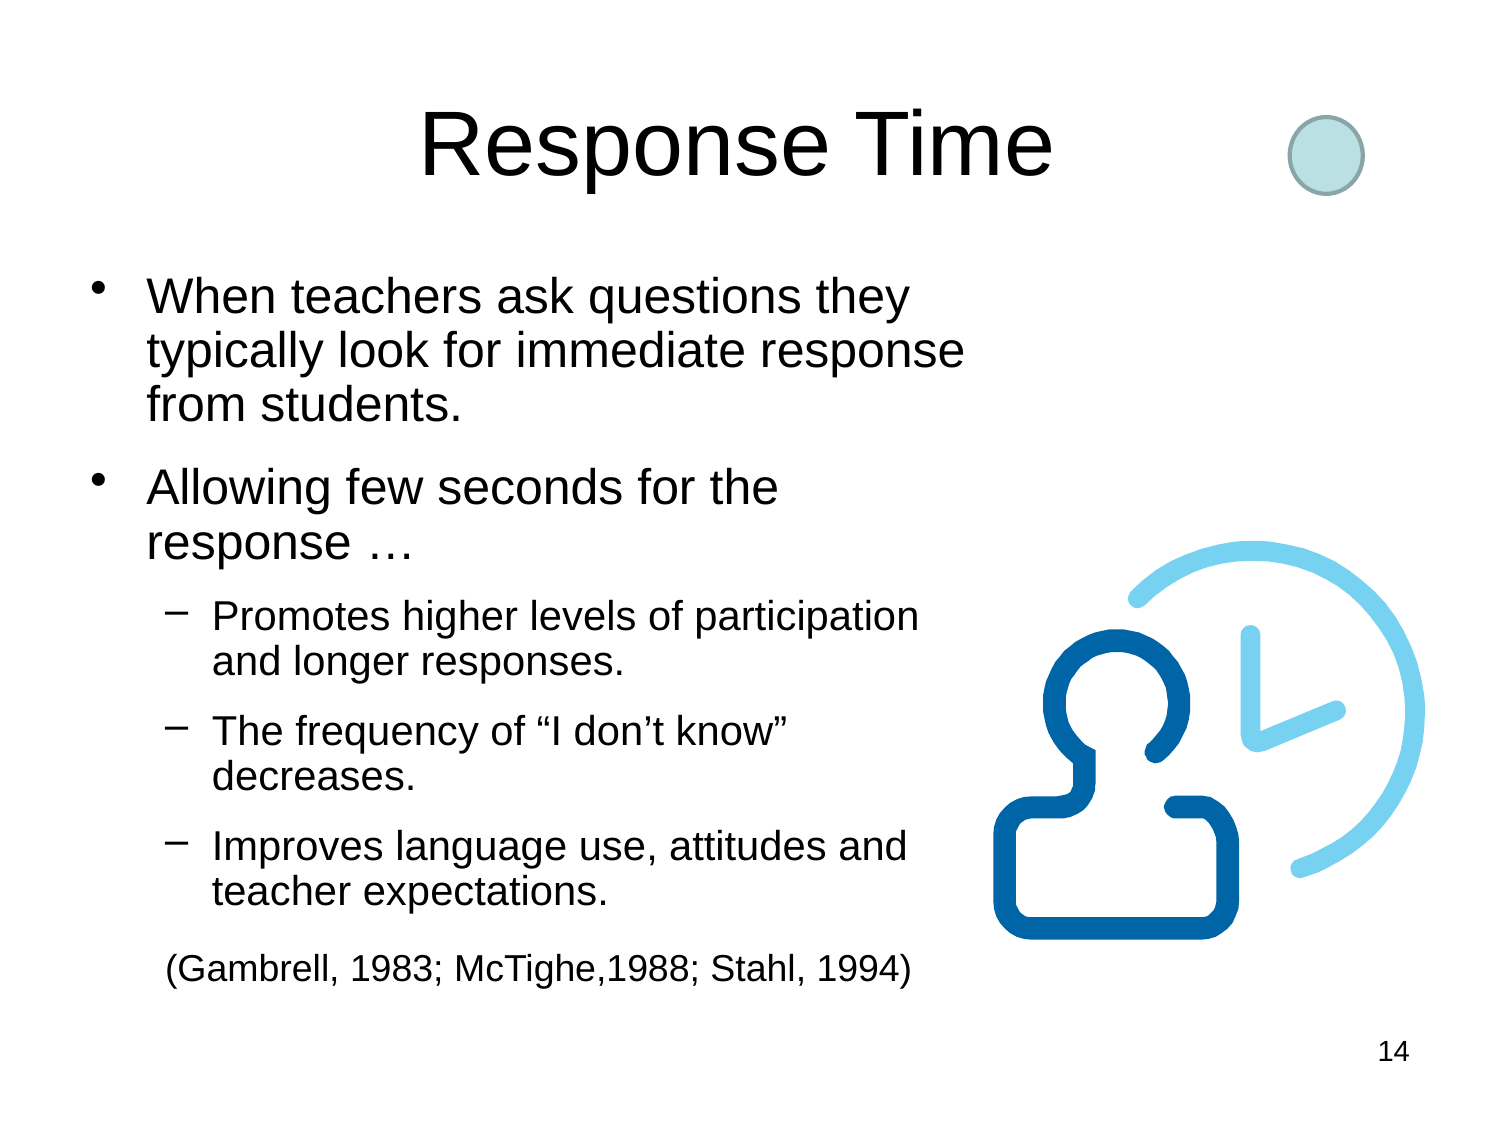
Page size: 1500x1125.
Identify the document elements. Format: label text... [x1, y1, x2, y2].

title Response Time [74, 44, 1426, 233]
slide_number 14 [1074, 1024, 1426, 1103]
list When teachers ask questions they typically look for immediate response from students. Allowing few seconds for the response … Promotes higher levels of participation and longer responses. The frequency of “I don’t know” decreases. Improves language use, attitudes and teacher expectations. (Gambrell, 1983; McTighe,1988; Stahl, 1994) [74, 262, 1013, 1006]
text_box [1287, 114, 1365, 196]
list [992, 540, 1426, 940]
